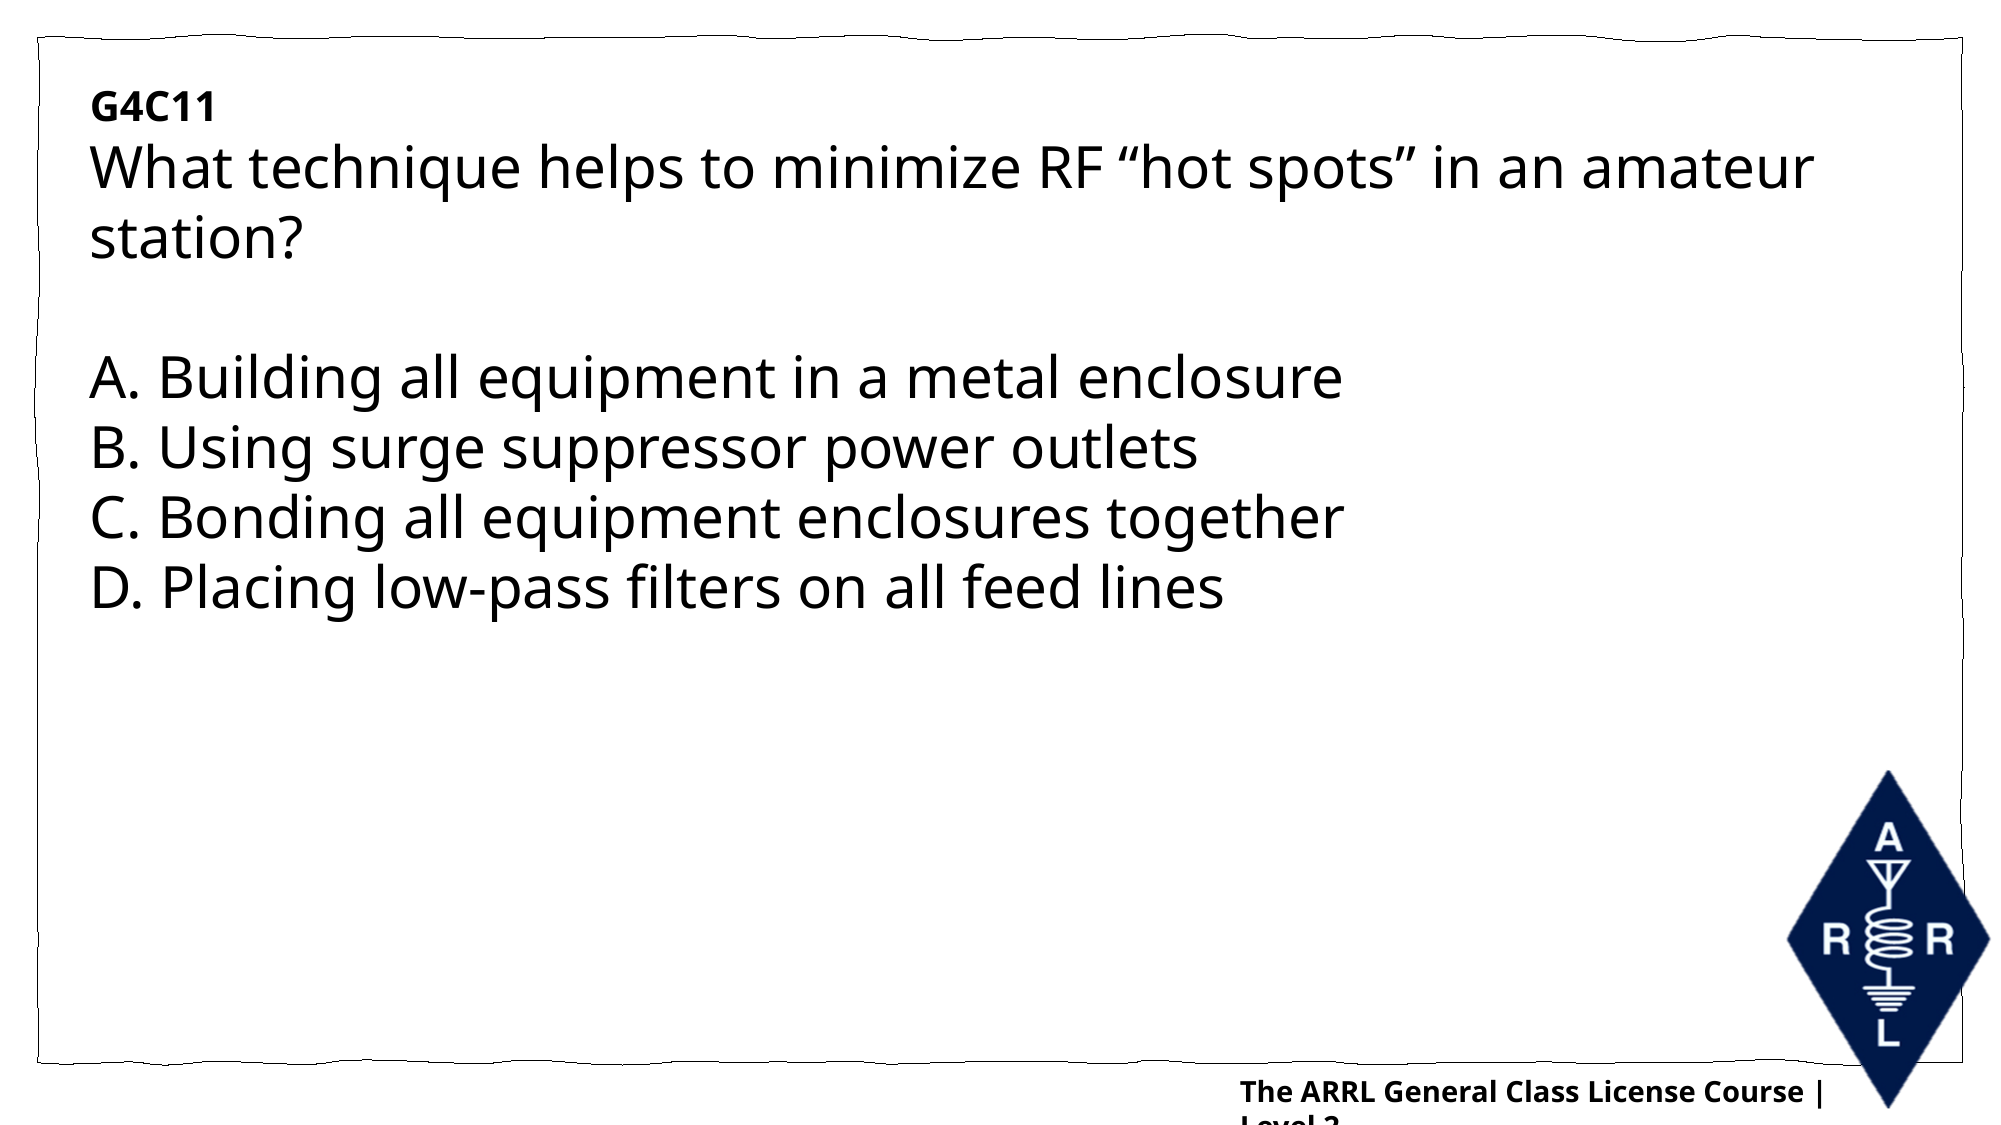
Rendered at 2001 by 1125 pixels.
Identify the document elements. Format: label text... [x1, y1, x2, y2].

picture [1773, 752, 1999, 1125]
text_box G4C11 What technique helps to minimize RF “hot spots” in an amateur station? A. Building all equipment in a metal enclosure B. Using surge suppressor power outlets C. Bonding all equipment enclosures together D. Placing low-pass filters on all feed lines [75, 72, 1850, 628]
